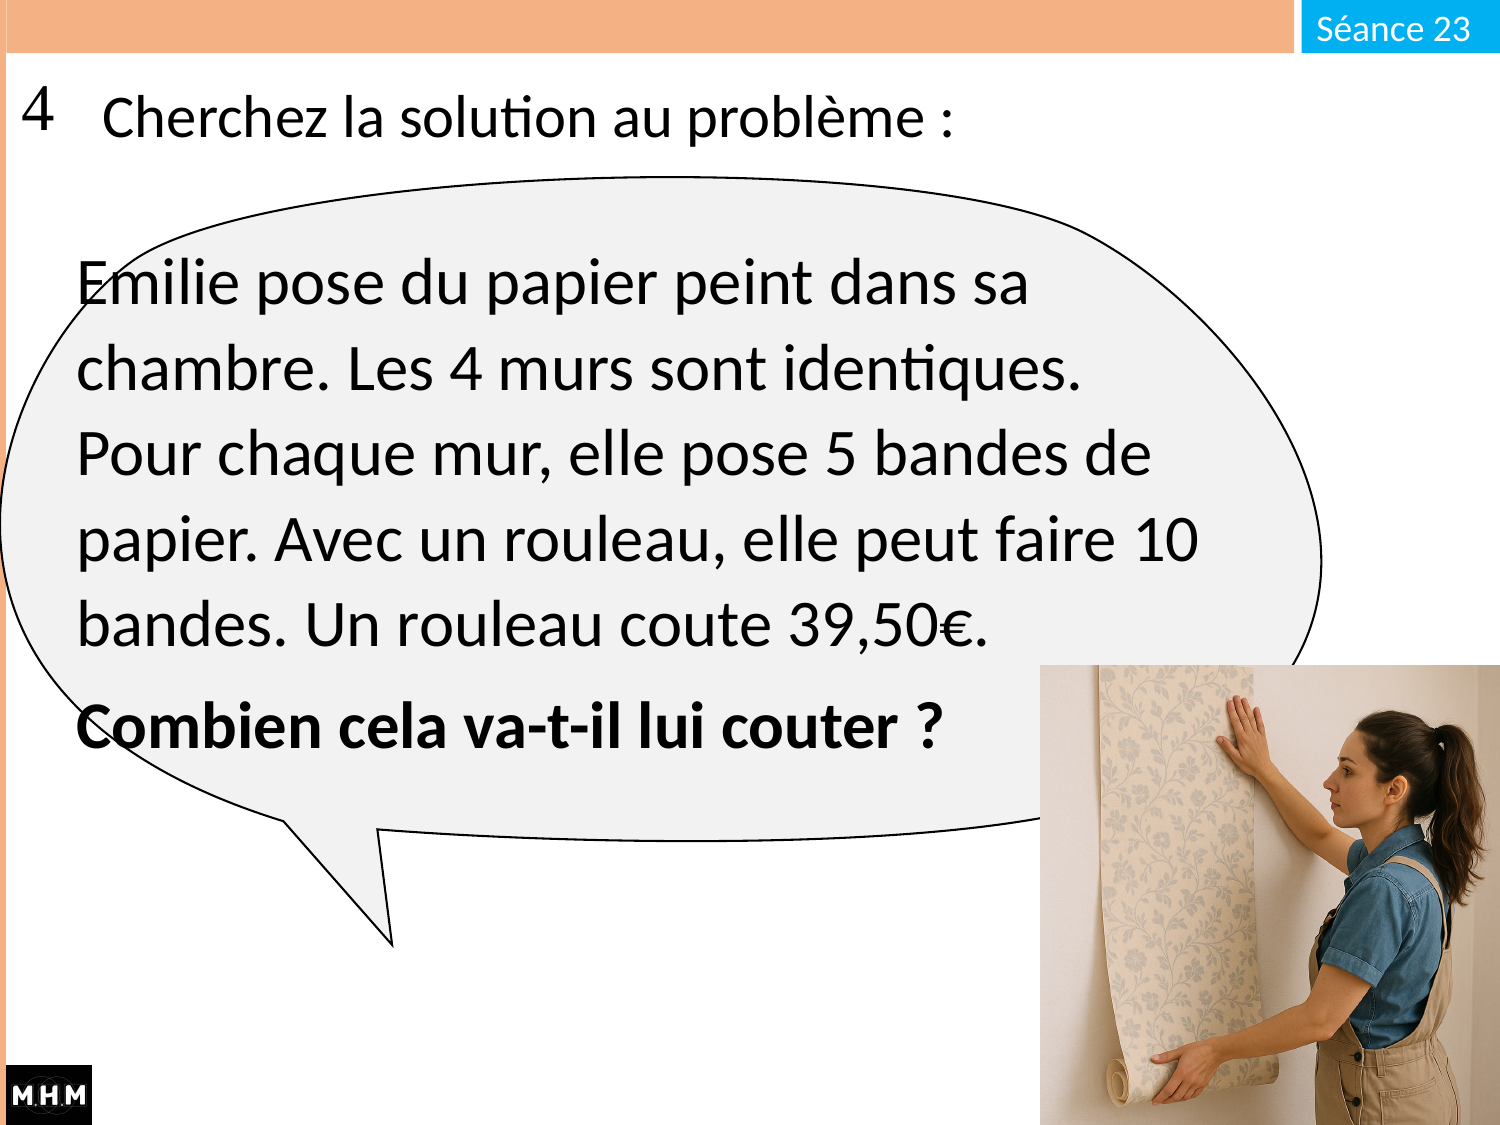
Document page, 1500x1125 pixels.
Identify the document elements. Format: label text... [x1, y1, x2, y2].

text_box [159, 770, 1040, 949]
picture [1040, 665, 1500, 1125]
picture [6, 1065, 92, 1125]
text_box [0, 334, 61, 692]
text_box Emilie pose du papier peint dans sa chambre. Les 4 murs sont identiques. Pour chaque mur, elle pose 5 bandes de papier. Avec un rouleau, elle peut faire 10 bandes. Un rouleau coute 39,50€. Combien cela va-t-il lui couter ? [61, 224, 1232, 770]
text_box [1232, 351, 1323, 665]
title Cherchez la solution au problème : [87, 32, 1382, 158]
text_box [217, 176, 1068, 224]
